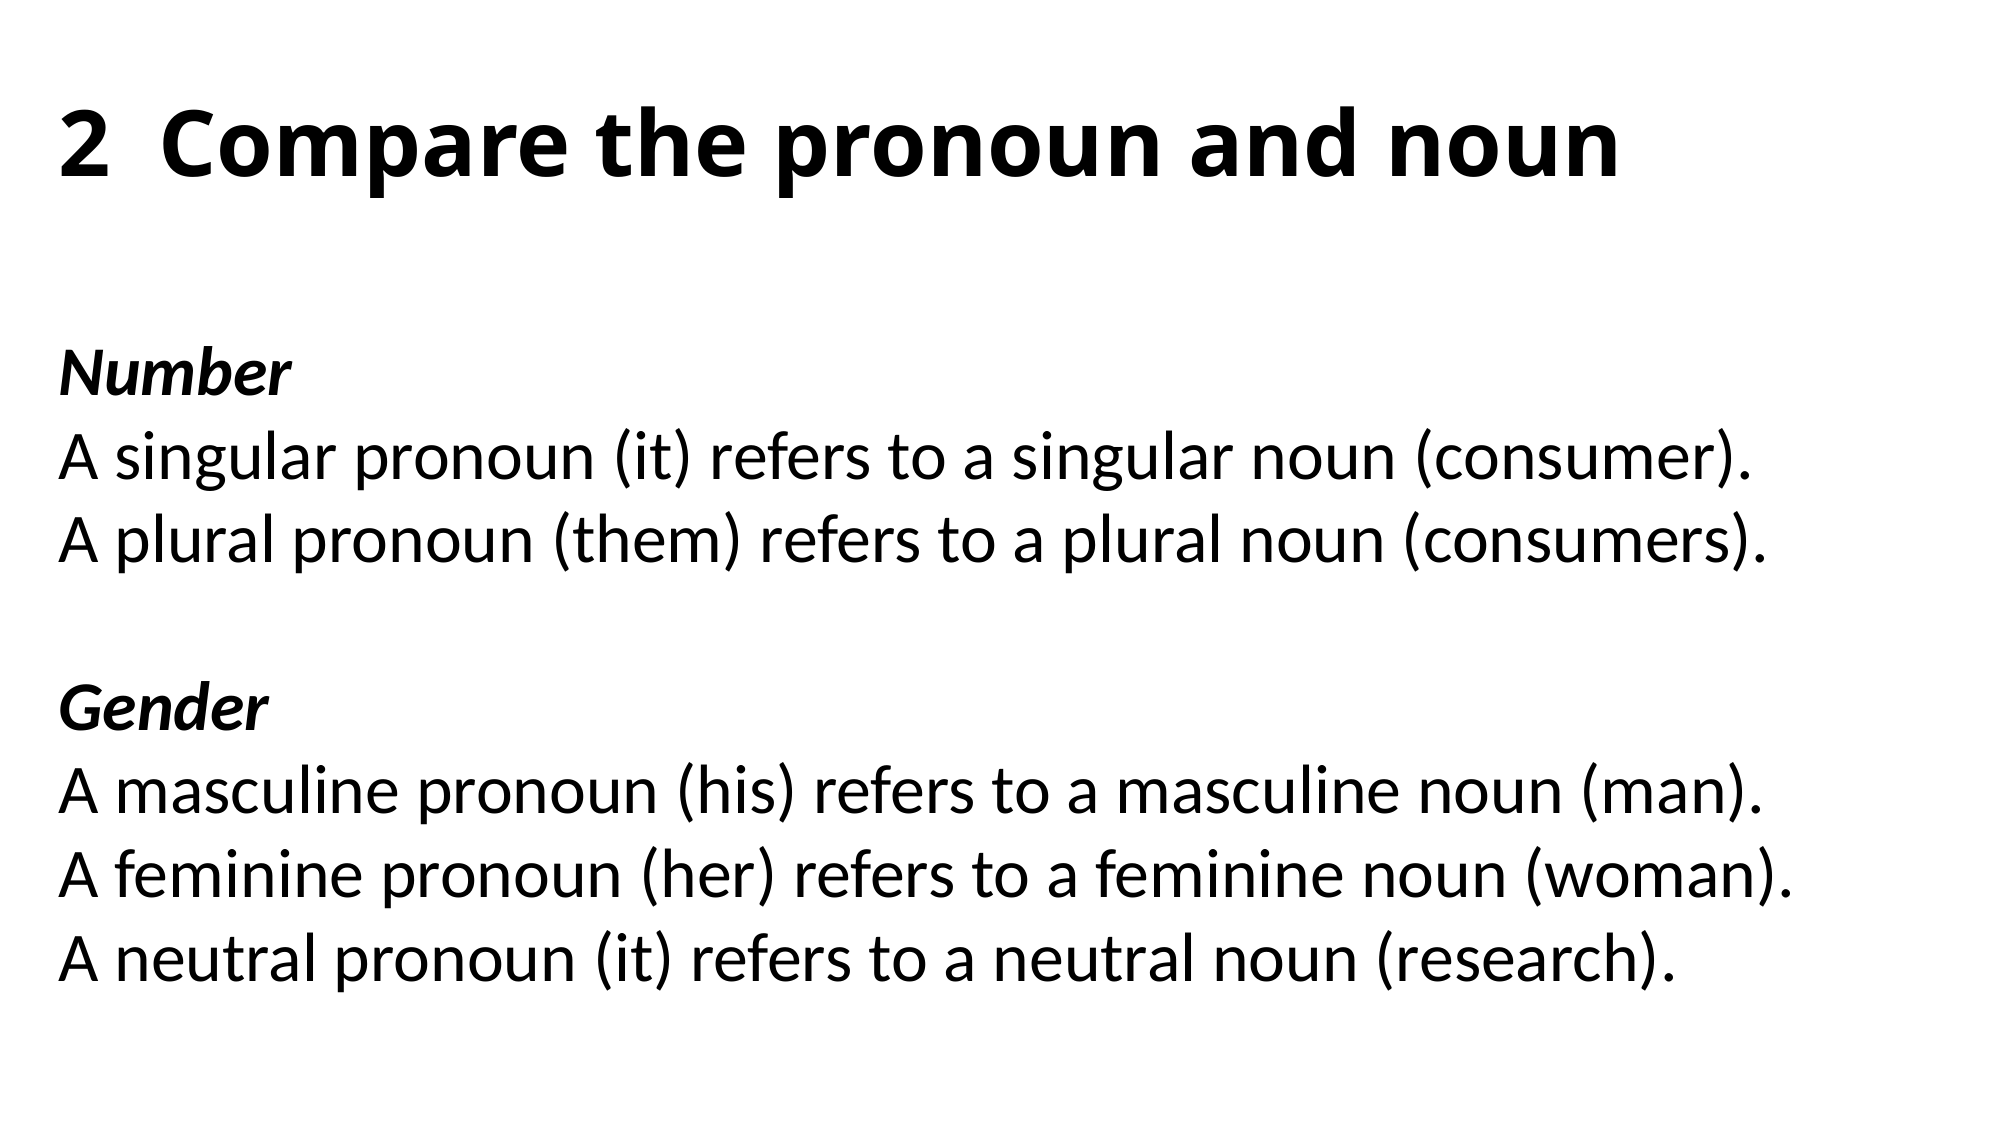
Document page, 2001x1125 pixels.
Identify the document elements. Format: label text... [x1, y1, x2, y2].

title 2 Compare the pronoun and noun [43, 59, 1923, 234]
list Number A singular pronoun (it) refers to a singular noun (consumer). A plural pronoun (them) refers to a plural noun (consumers). Gender A masculine pronoun (his) refers to a masculine noun (man). A feminine pronoun (her) refers to a feminine noun (woman). A neutral pronoun (it) refers to a neutral noun (research). [43, 234, 1942, 1014]
